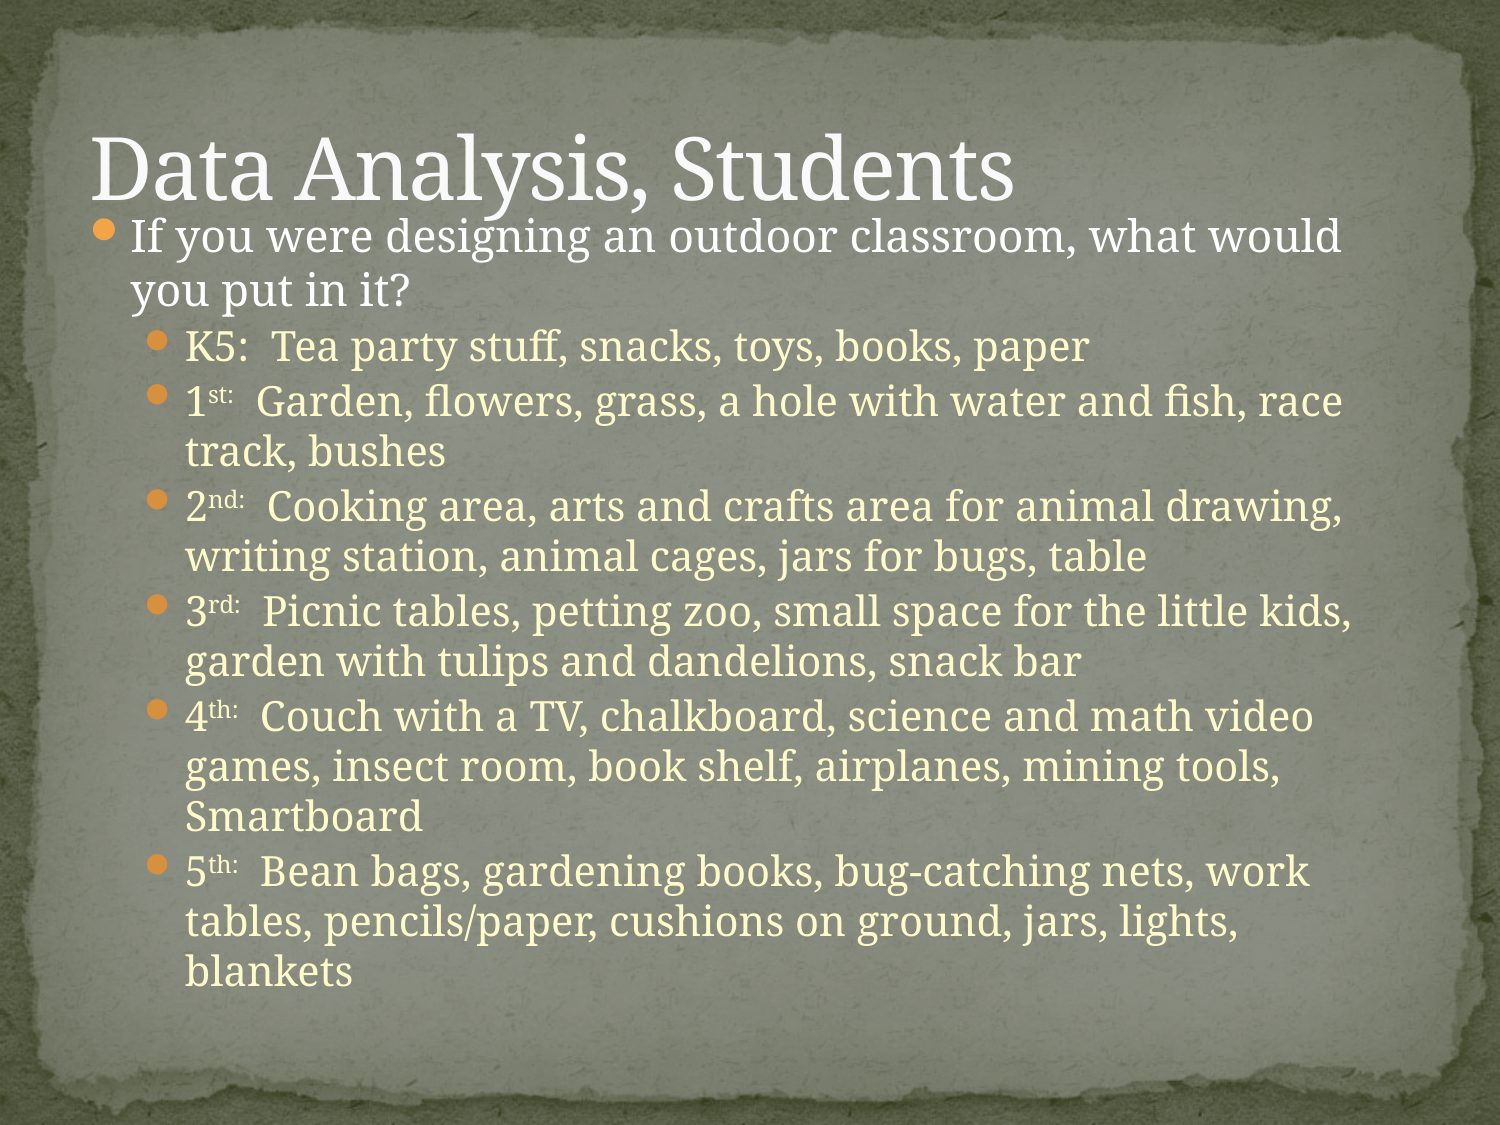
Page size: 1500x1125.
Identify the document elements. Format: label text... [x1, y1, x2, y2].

title Data Analysis, Students [74, 24, 1425, 225]
list If you were designing an outdoor classroom, what would you put in it? K5: Tea party stuff, snacks, toys, books, paper 1st: Garden, flowers, grass, a hole with water and fish, race track, bushes 2nd: Cooking area, arts and crafts area for animal drawing, writing station, animal cages, jars for bugs, table 3rd: Picnic tables, petting zoo, small space for the little kids, garden with tulips and dandelions, snack bar 4th: Couch with a TV, chalkboard, science and math video games, insect room, book shelf, airplanes, mining tools, Smartboard 5th: Bean bags, gardening books, bug-catching nets, work tables, pencils/paper, cushions on ground, jars, lights, blankets [75, 225, 1425, 1005]
